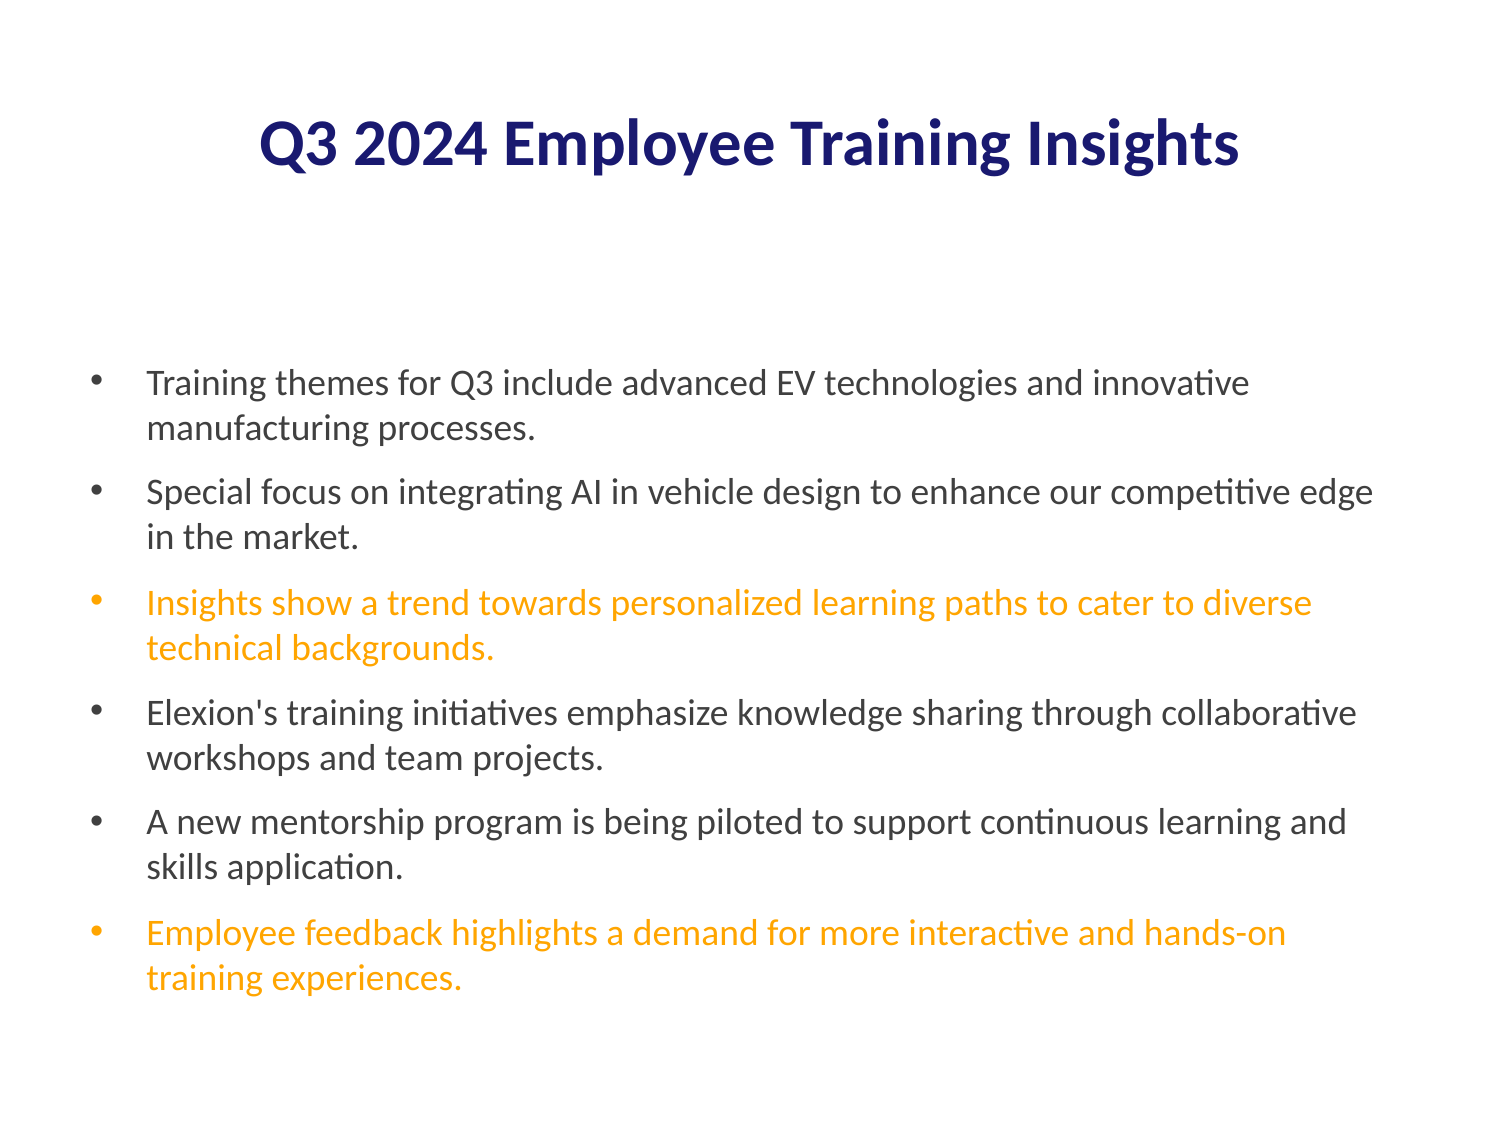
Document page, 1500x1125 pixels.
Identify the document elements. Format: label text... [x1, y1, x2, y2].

title Q3 2024 Employee Training Insights [75, 45, 1425, 233]
list Training themes for Q3 include advanced EV technologies and innovative manufacturing processes. Special focus on integrating AI in vehicle design to enhance our competitive edge in the market. Insights show a trend towards personalized learning paths to cater to diverse technical backgrounds. Elexion's training initiatives emphasize knowledge sharing through collaborative workshops and team projects. A new mentorship program is being piloted to support continuous learning and skills application. Employee feedback highlights a demand for more interactive and hands-on training experiences. [75, 262, 1425, 1005]
